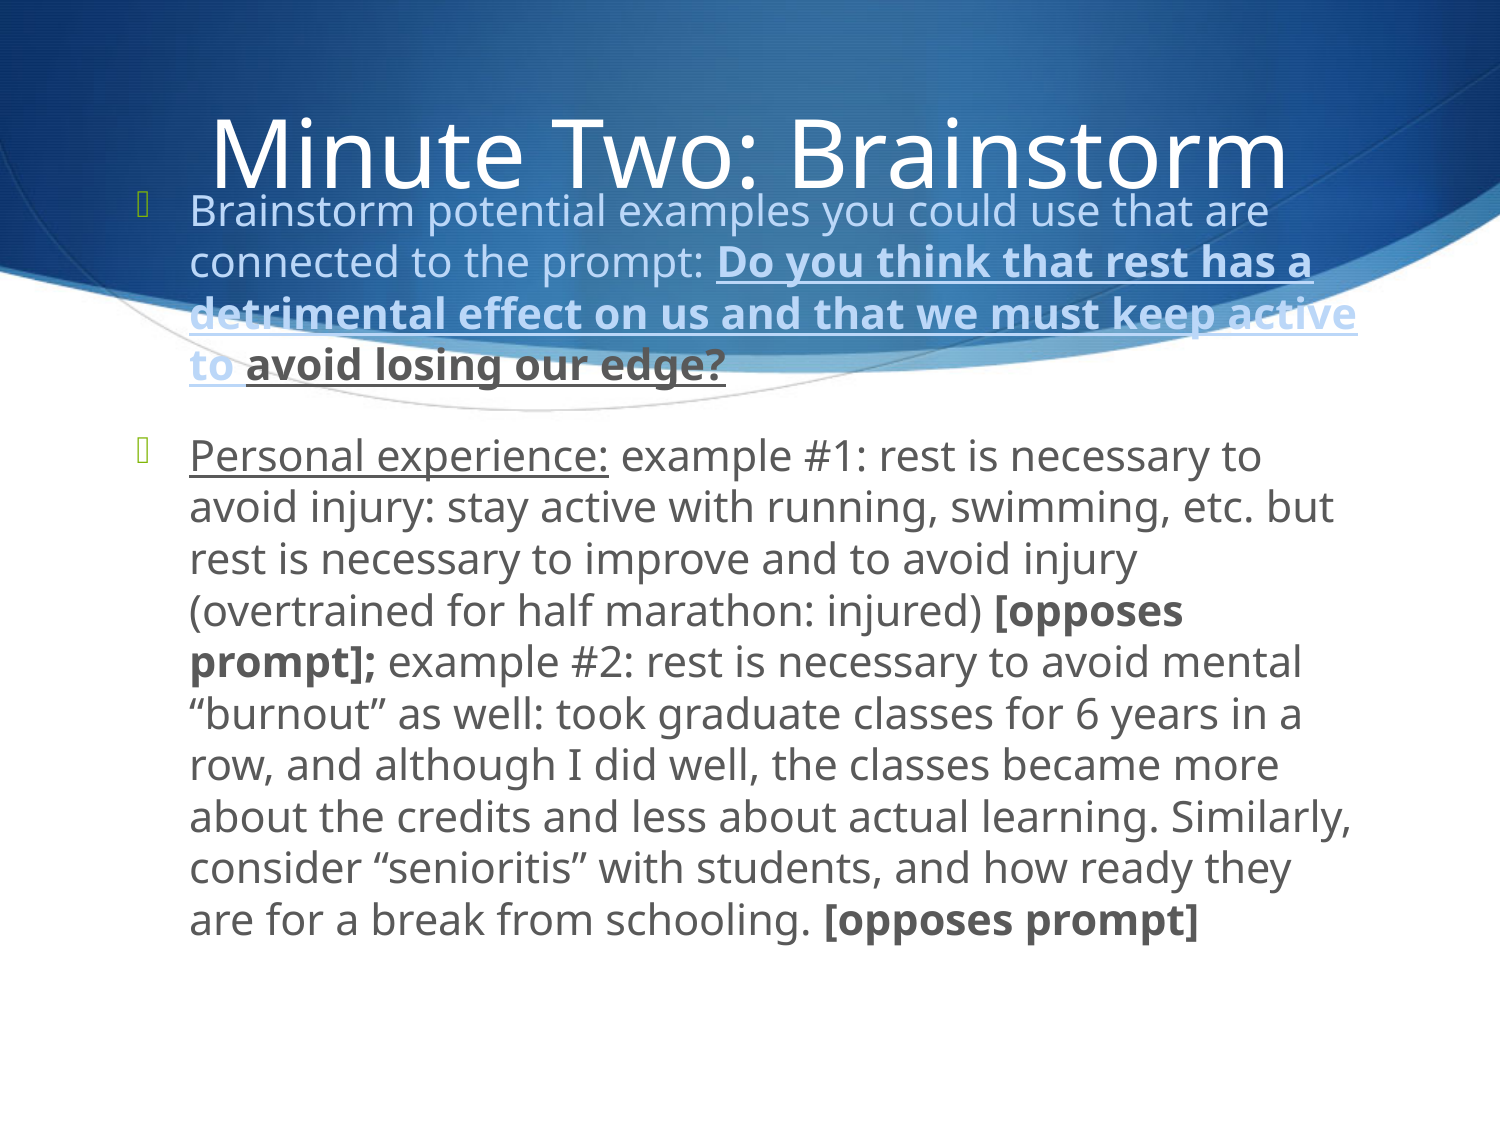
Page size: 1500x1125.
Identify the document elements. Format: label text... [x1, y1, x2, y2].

picture [0, 0, 1500, 1125]
list Brainstorm potential examples you could use that are connected to the prompt: Do you think that rest has a detrimental effect on us and that we must keep active to avoid losing our edge? Personal experience: example #1: rest is necessary to avoid injury: stay active with running, swimming, etc. but rest is necessary to improve and to avoid injury (overtrained for half marathon: injured) [opposes prompt]; example #2: rest is necessary to avoid mental “burnout” as well: took graduate classes for 6 years in a row, and although I did well, the classes became more about the credits and less about actual learning. Similarly, consider “senioritis” with students, and how ready they are for a break from schooling. [opposes prompt] [121, 175, 1379, 991]
title Minute Two: Brainstorm [74, 56, 1426, 245]
